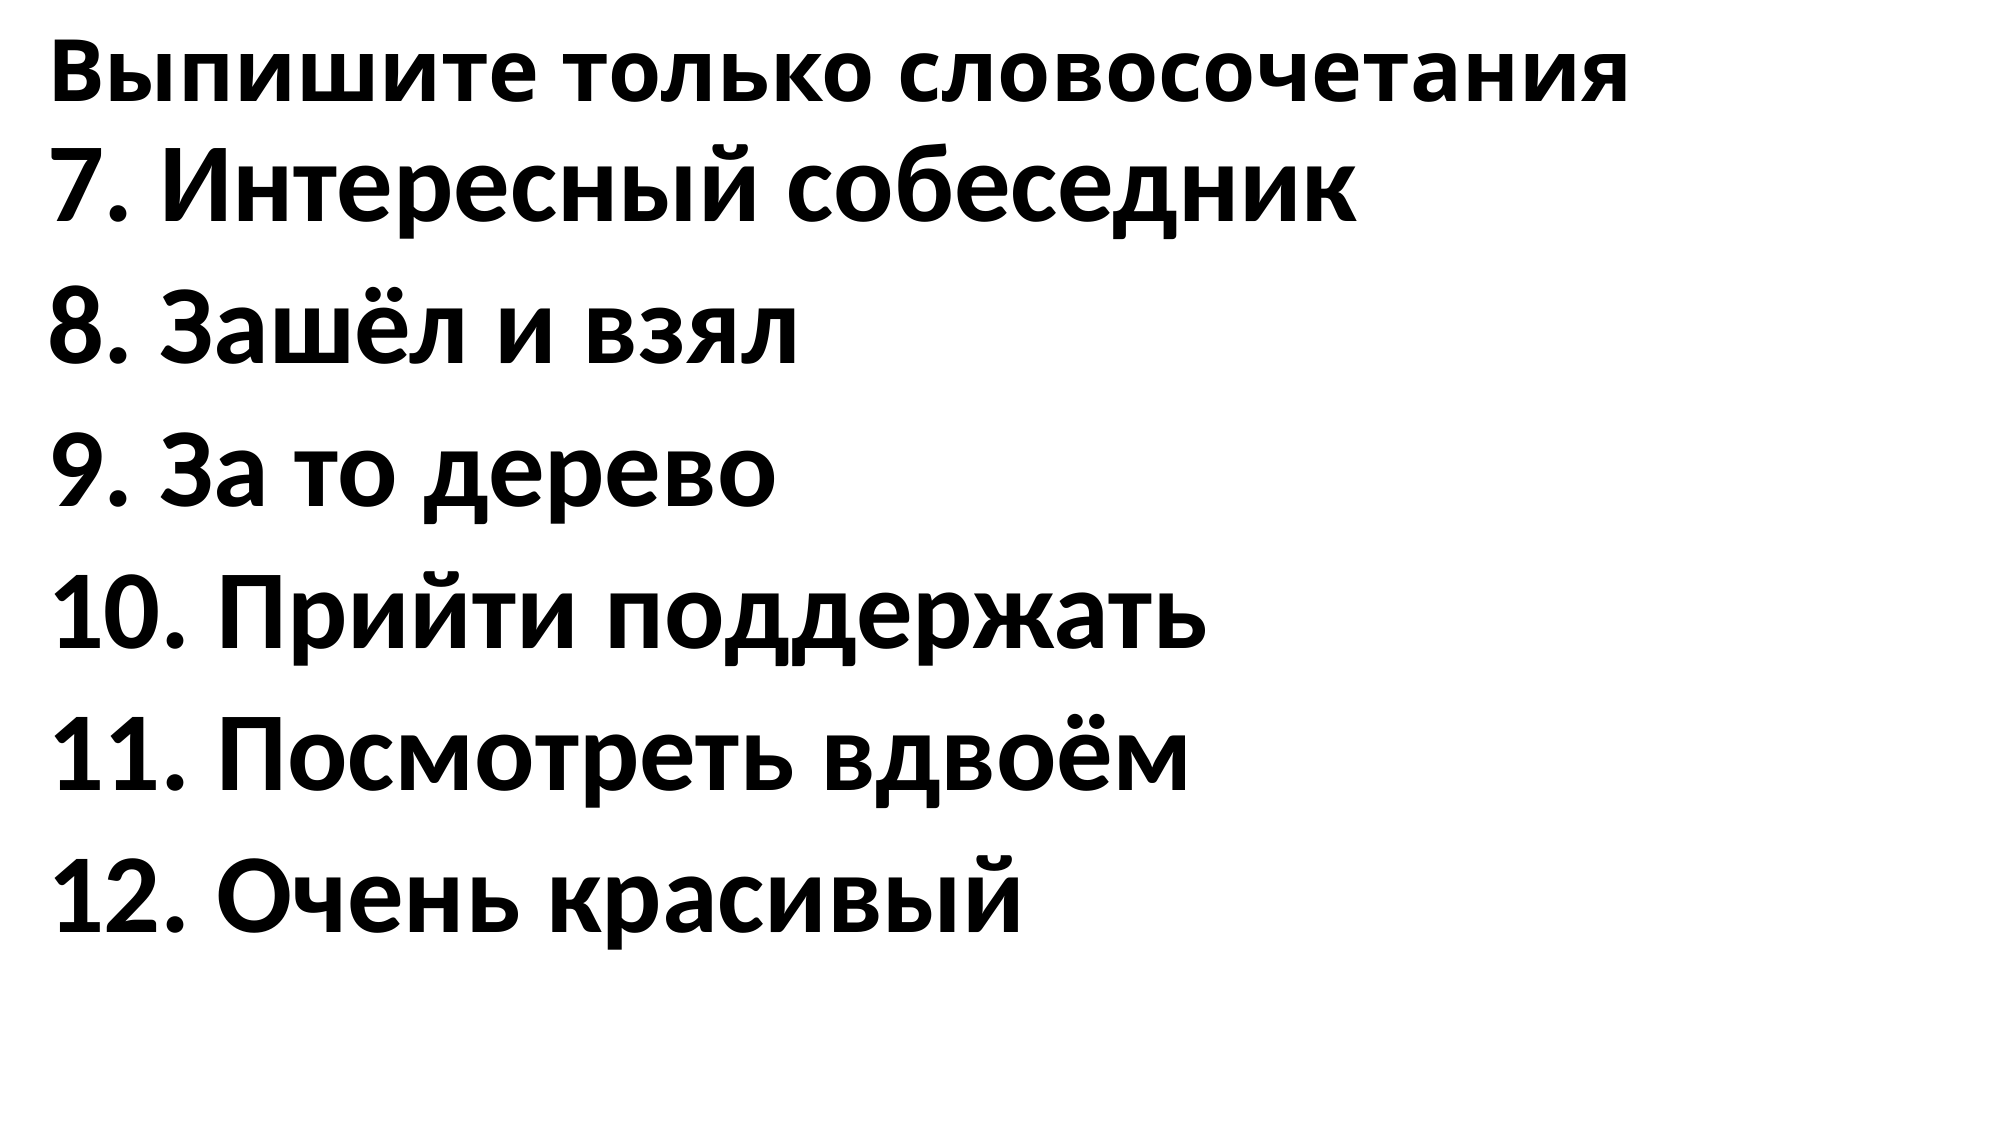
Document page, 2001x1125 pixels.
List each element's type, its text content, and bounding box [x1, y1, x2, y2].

list 7. Интересный собеседник 8. Зашёл и взял 9. За то дерево 10. Прийти поддержать 11. Посмотреть вдвоём 12. Очень красивый [32, 116, 1983, 1045]
title Выпишите только словосочетания [32, 19, 1962, 116]
